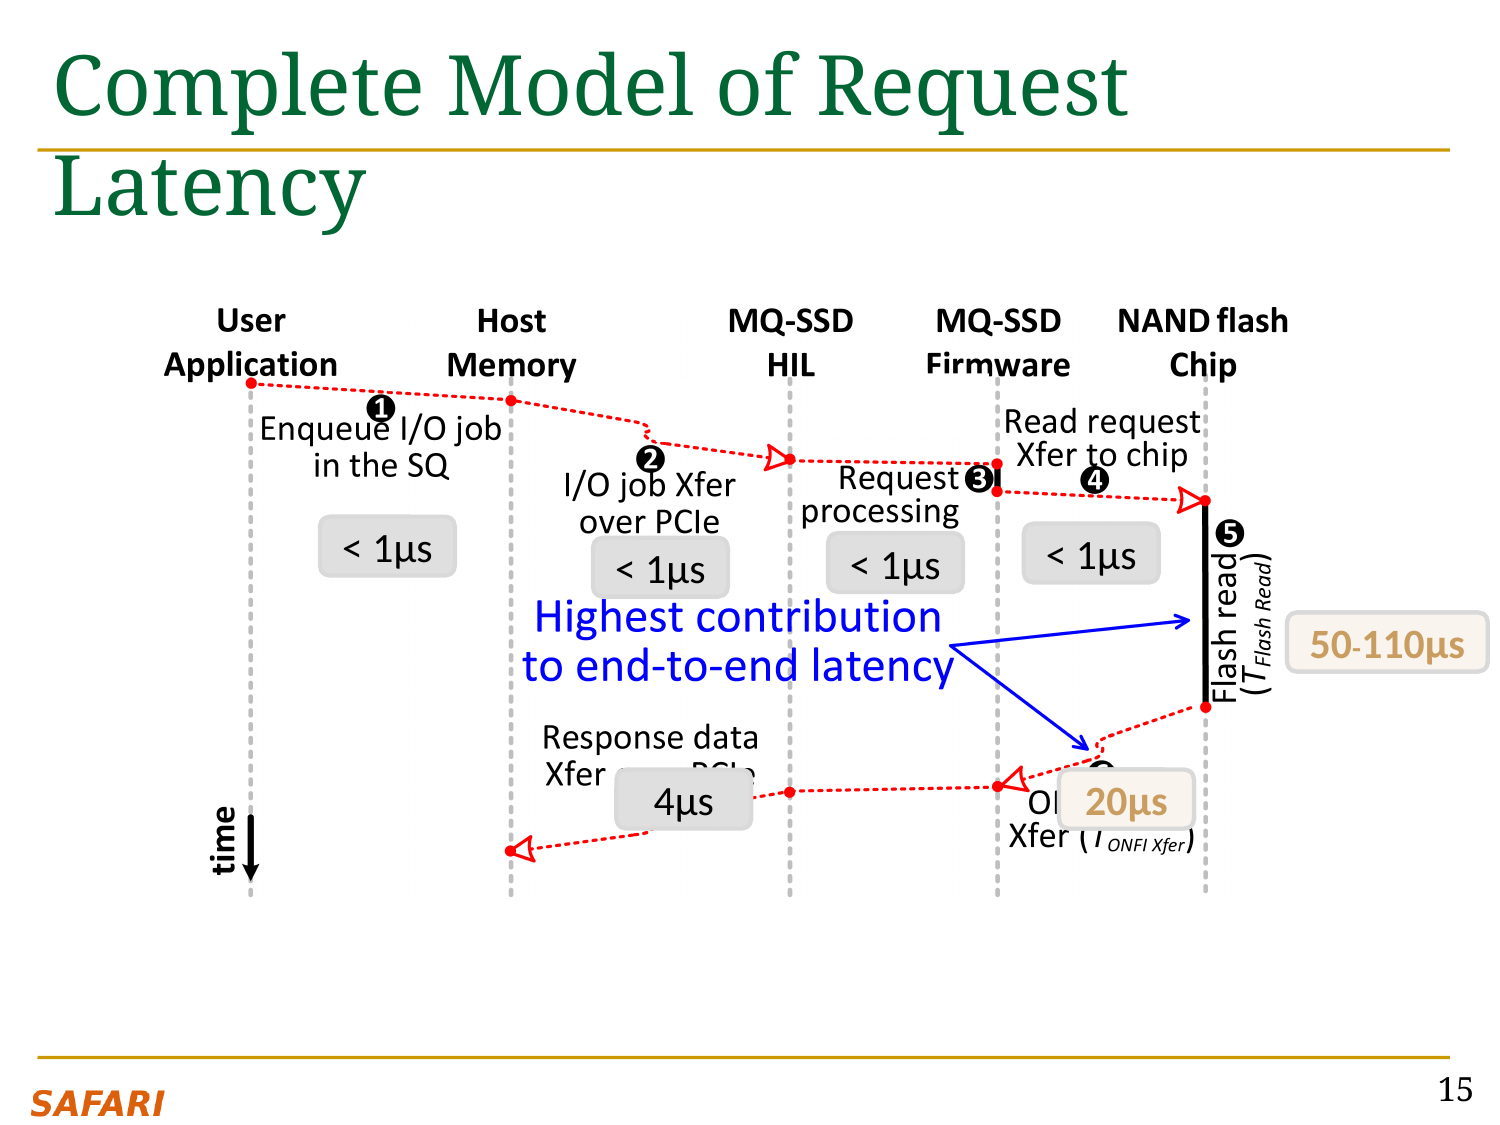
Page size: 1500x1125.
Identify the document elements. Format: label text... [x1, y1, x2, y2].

text_box 50-110µs [1293, 610, 1490, 674]
picture [29, 1083, 169, 1124]
picture [161, 305, 1288, 899]
title Complete Model of Request Latency [37, 24, 1450, 170]
slide_number 15 [1139, 1045, 1490, 1121]
